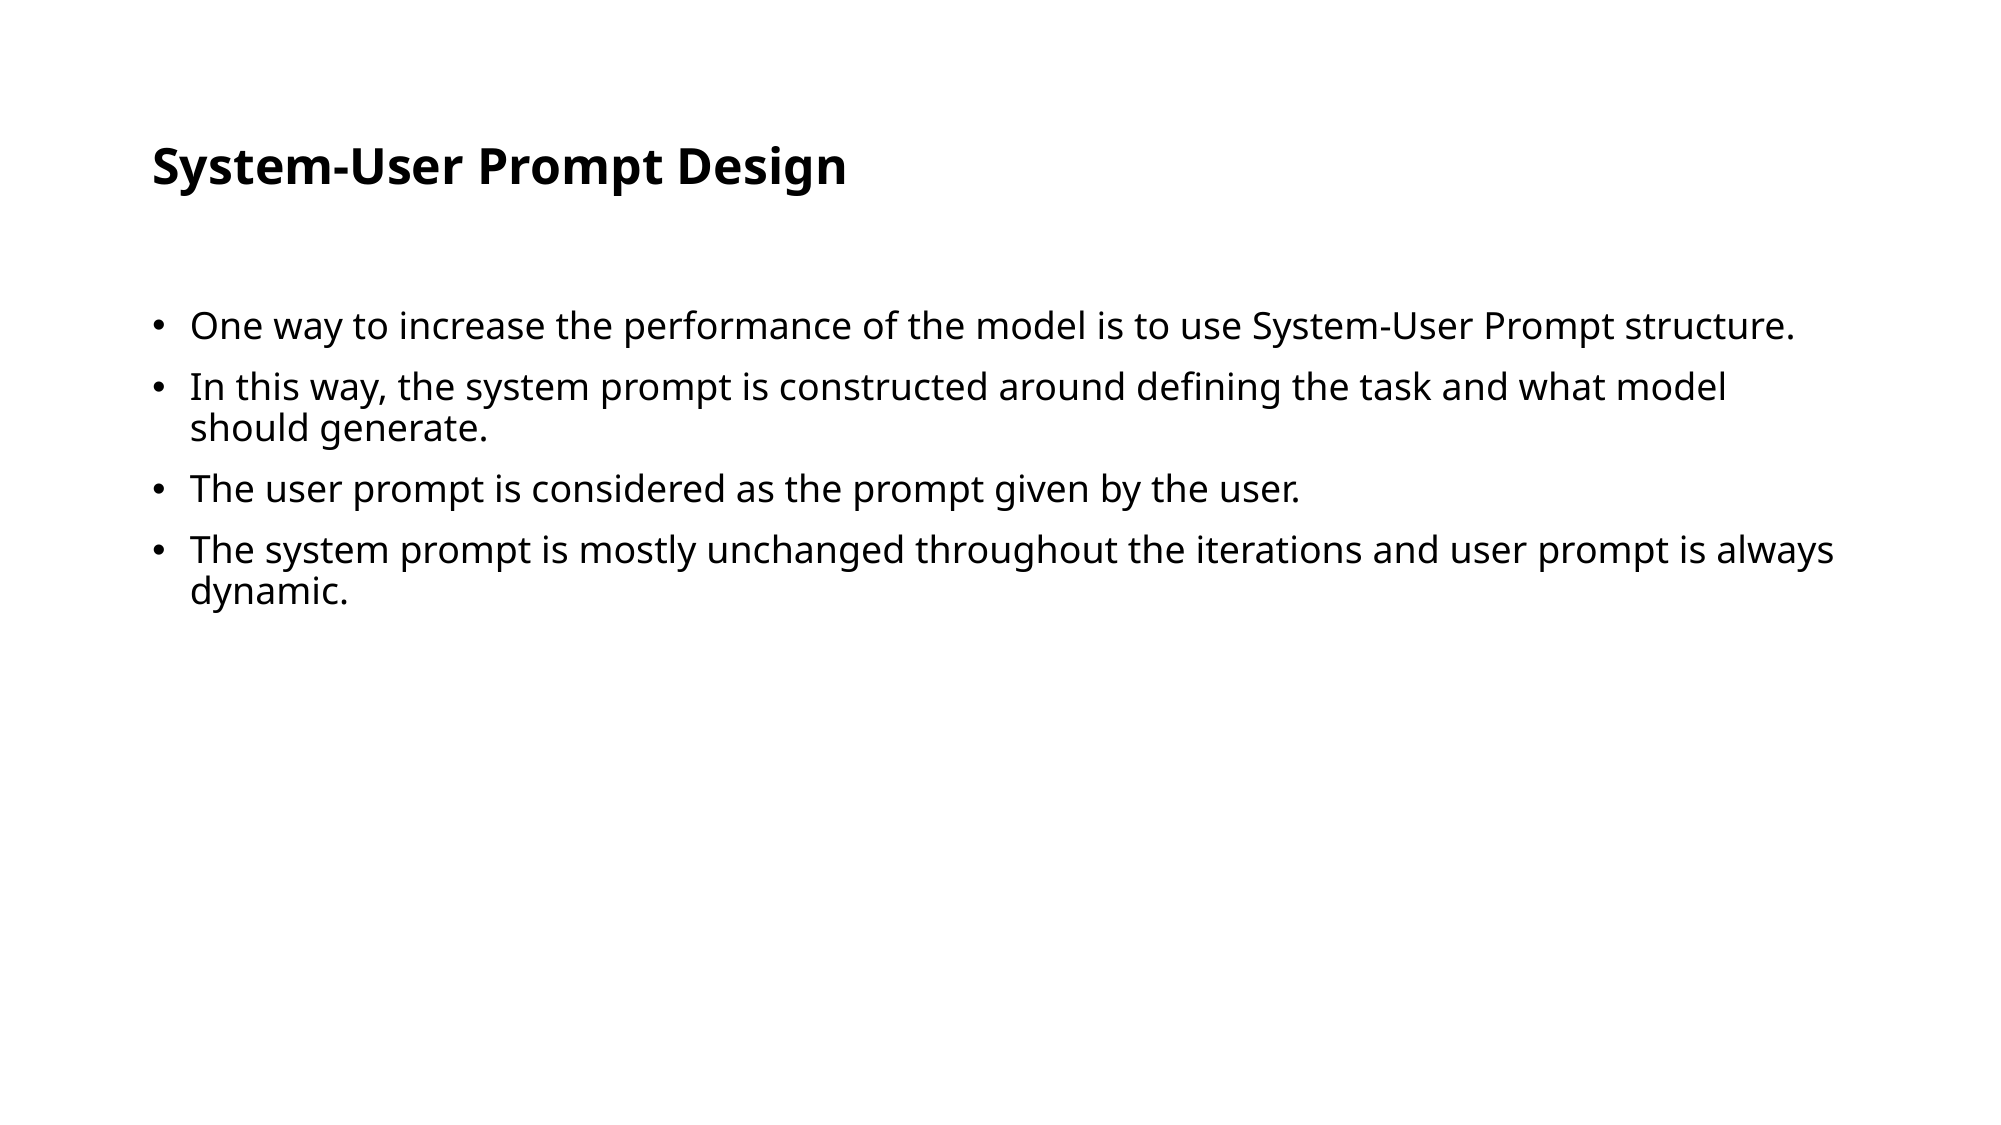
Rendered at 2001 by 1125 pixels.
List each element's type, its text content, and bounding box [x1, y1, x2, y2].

list One way to increase the performance of the model is to use System-User Prompt structure. In this way, the system prompt is constructed around defining the task and what model should generate. The user prompt is considered as the prompt given by the user. The system prompt is mostly unchanged throughout the iterations and user prompt is always dynamic. [137, 299, 1863, 1014]
title System-User Prompt Design [137, 59, 1863, 278]
